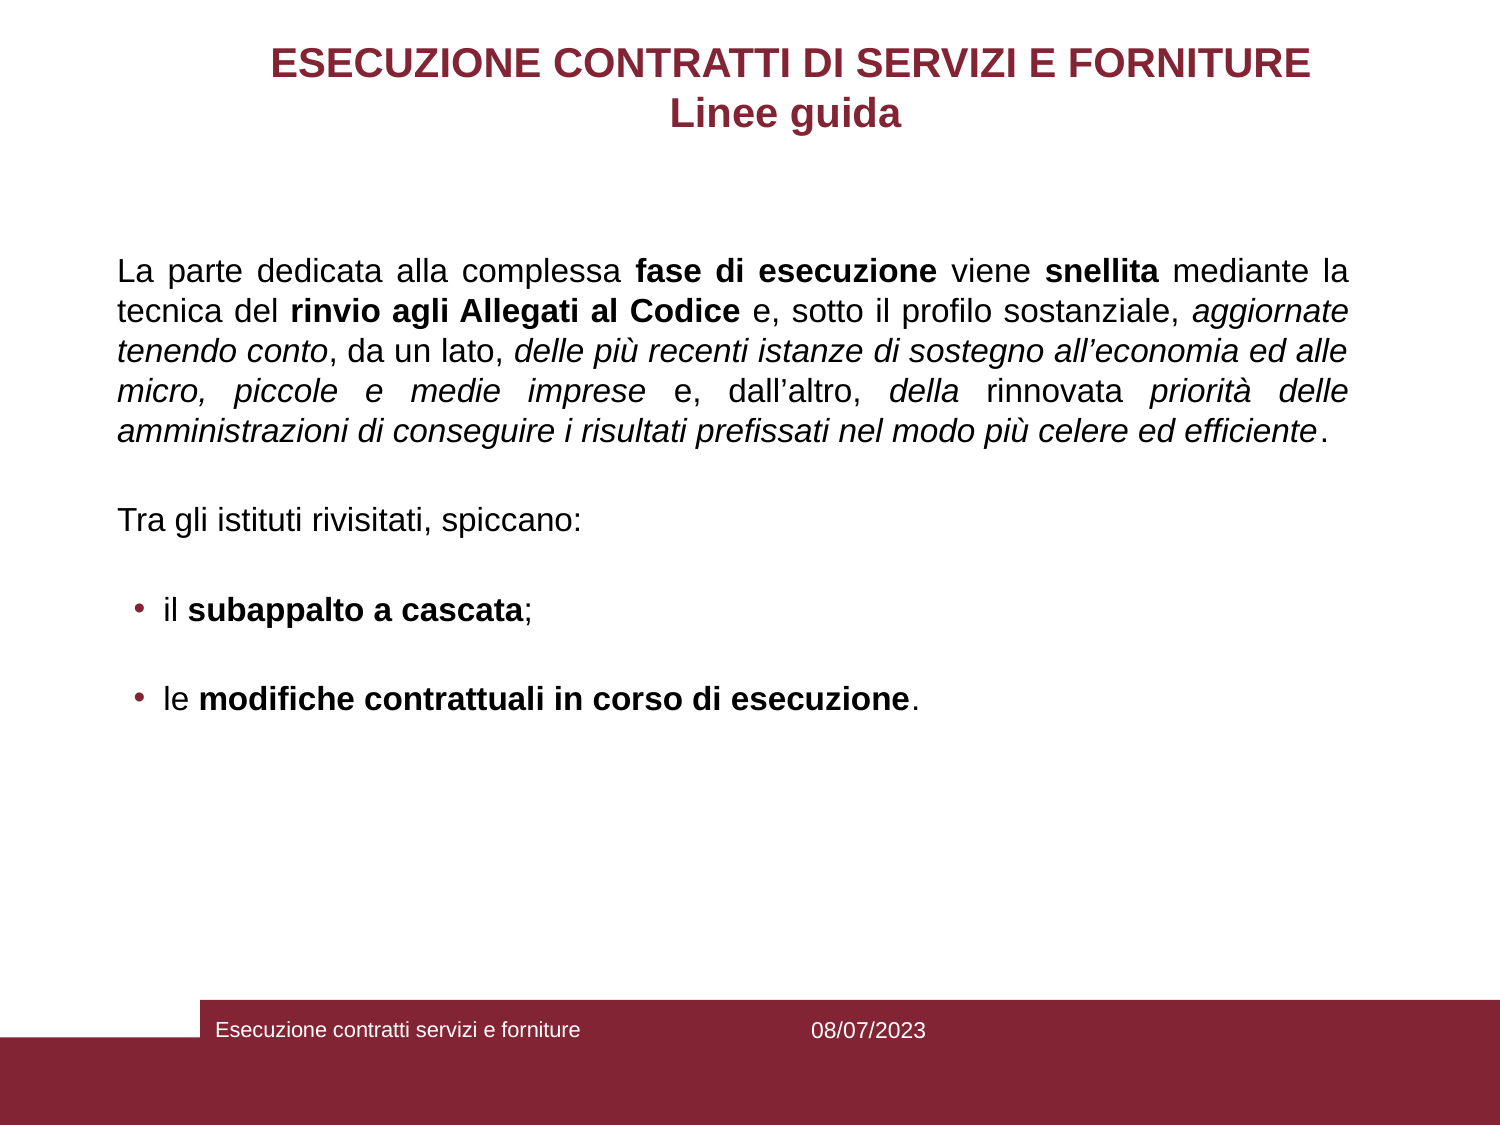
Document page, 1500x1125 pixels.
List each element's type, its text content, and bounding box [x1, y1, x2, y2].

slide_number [712, 1008, 1025, 1084]
footer Esecuzione contratti servizi e forniture [200, 1008, 712, 1084]
text_box [1060, 356, 1285, 502]
list La parte dedicata alla complessa fase di esecuzione viene snellita mediante la tecnica del rinvio agli Allegati al Codice e, sotto il profilo sostanziale, aggiornate tenendo conto, da un lato, delle più recenti istanze di sostegno all’economia ed alle micro, piccole e medie imprese e, dall’altro, della rinnovata priorità delle amministrazioni di conseguire i risultati prefissati nel modo più celere ed efficiente. Tra gli istituti rivisitati, spiccano: il subappalto a cascata; le modifiche contrattuali in corso di esecuzione. [45, 208, 1365, 905]
title ESECUZIONE CONTRATTI DI SERVIZI E FORNITURE Linee guida [182, 27, 1400, 153]
